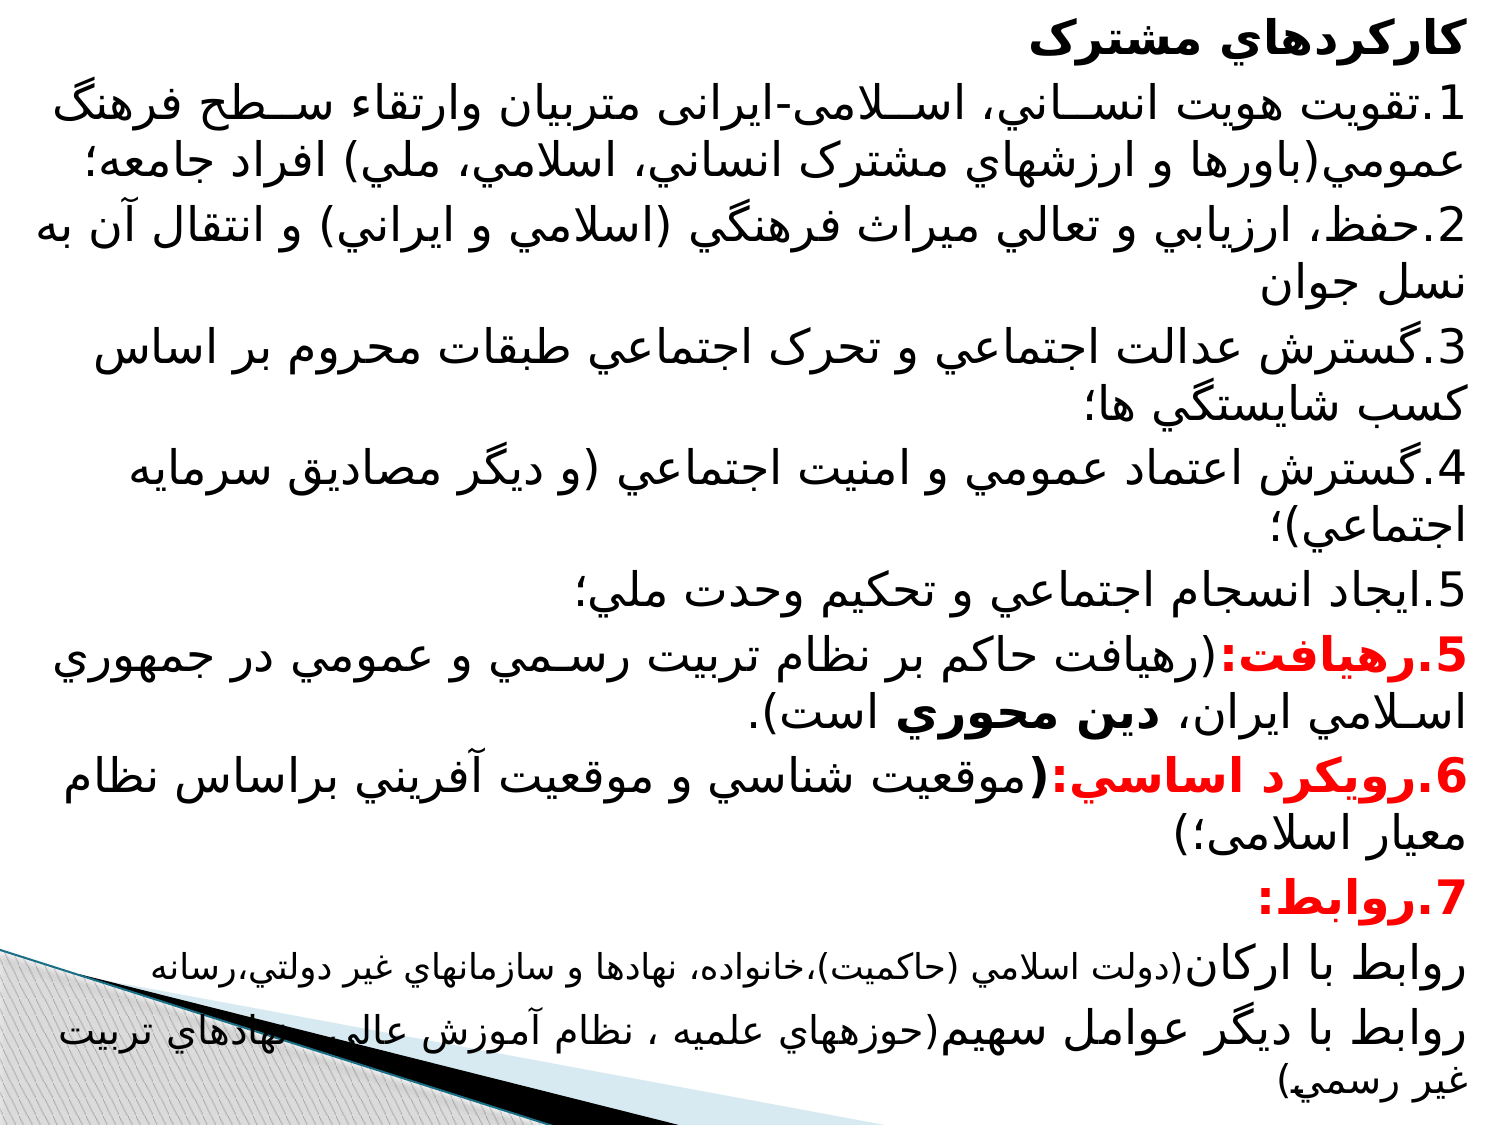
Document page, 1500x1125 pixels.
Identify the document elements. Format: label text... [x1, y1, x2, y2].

list کارکردهاي مشترک 1.تقويت هويت انســاني، اســلامی-ايرانی متربيان وارتقاء ســطح فرهنگ عمومي(باورها و ارزشهاي مشترک انساني، اسلامي، ملي) افراد جامعه؛ 2.حفظ، ارزيابي و تعالي ميراث فرهنگي (اسلامي و ايراني) و انتقال آن به نسل جوان 3.گسترش عدالت اجتماعي و تحرک اجتماعي طبقات محروم بر اساس کسب شايستگي ها؛ 4.گسترش اعتماد عمومي و امنيت اجتماعي (و ديگر مصاديق سرمايه اجتماعي)؛ 5.ايجاد انسجام اجتماعي و تحکيم وحدت ملي؛ 5.رهيافت:(رهيافت حاکم بر نظام تربيت رسـمي و عمومي در جمهوري اسـلامي ايران، دين محوري است). 6.رويکرد اساسي:(موقعيت شناسي و موقعيت آفريني براساس نظام معيار اسلامی؛) 7.روابط: روابط با ارکان(دولت اسلامي (حاکميت)،خانواده، نهادها و سازمانهاي غير دولتي،رسانه روابط با دیگر عوامل سهیم(حوزههاي علميه ، نظام آموزش عالي ، نهادهاي تربيت غير رسمي) [0, 0, 1500, 1125]
